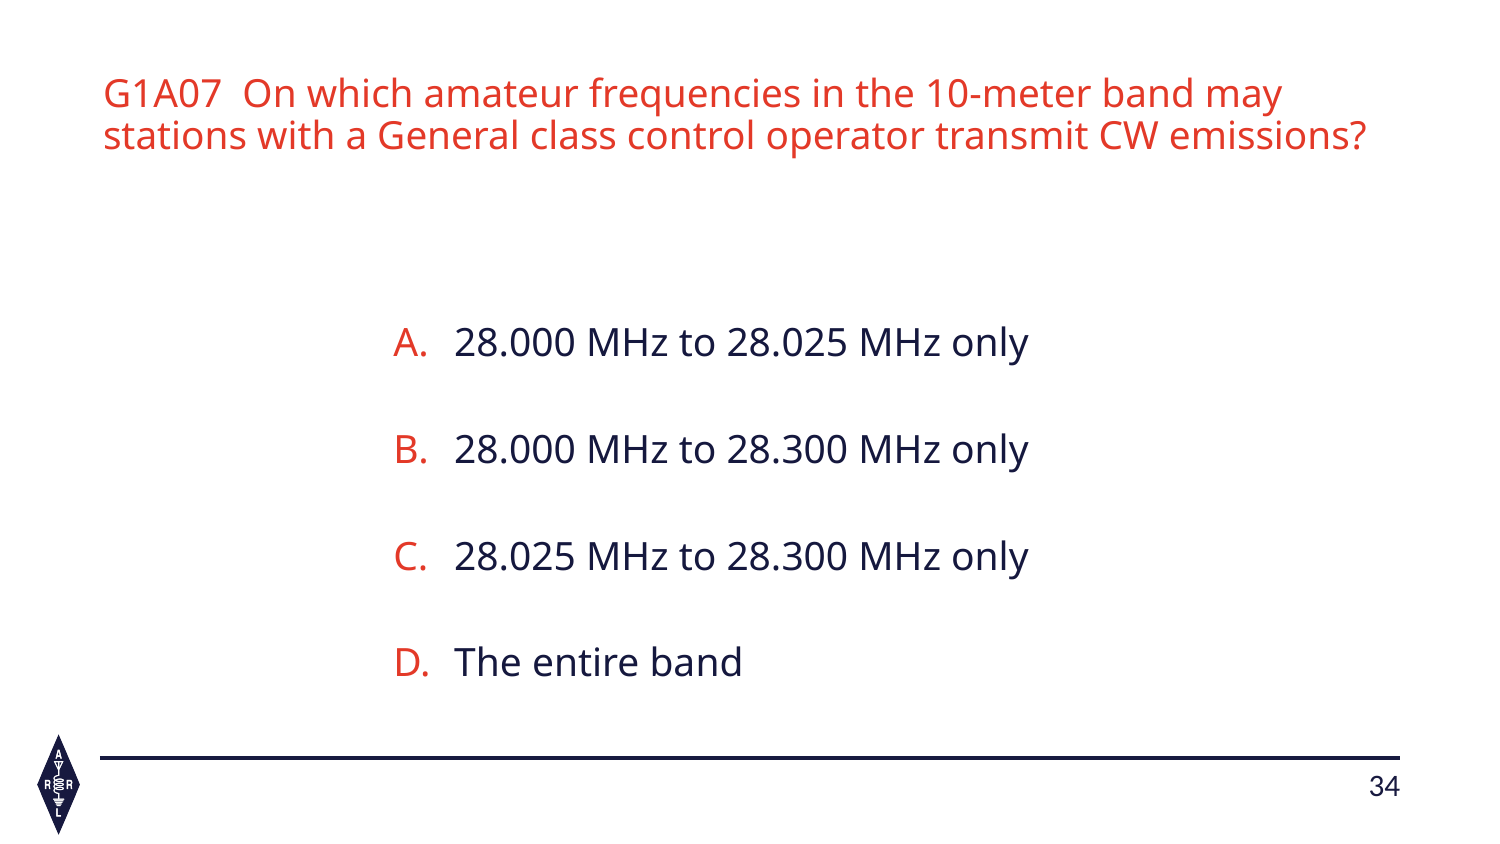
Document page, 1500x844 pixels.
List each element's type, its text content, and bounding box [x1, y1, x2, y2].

slide_number 34 [1302, 761, 1400, 807]
title G1A07 On which amateur frequencies in the 10-meter band may stations with a General class control operator transmit CW emissions? [103, 67, 1397, 232]
picture [37, 734, 80, 835]
list 28.000 MHz to 28.025 MHz only 28.000 MHz to 28.300 MHz only 28.025 MHz to 28.300 MHz only The entire band [393, 273, 1107, 692]
